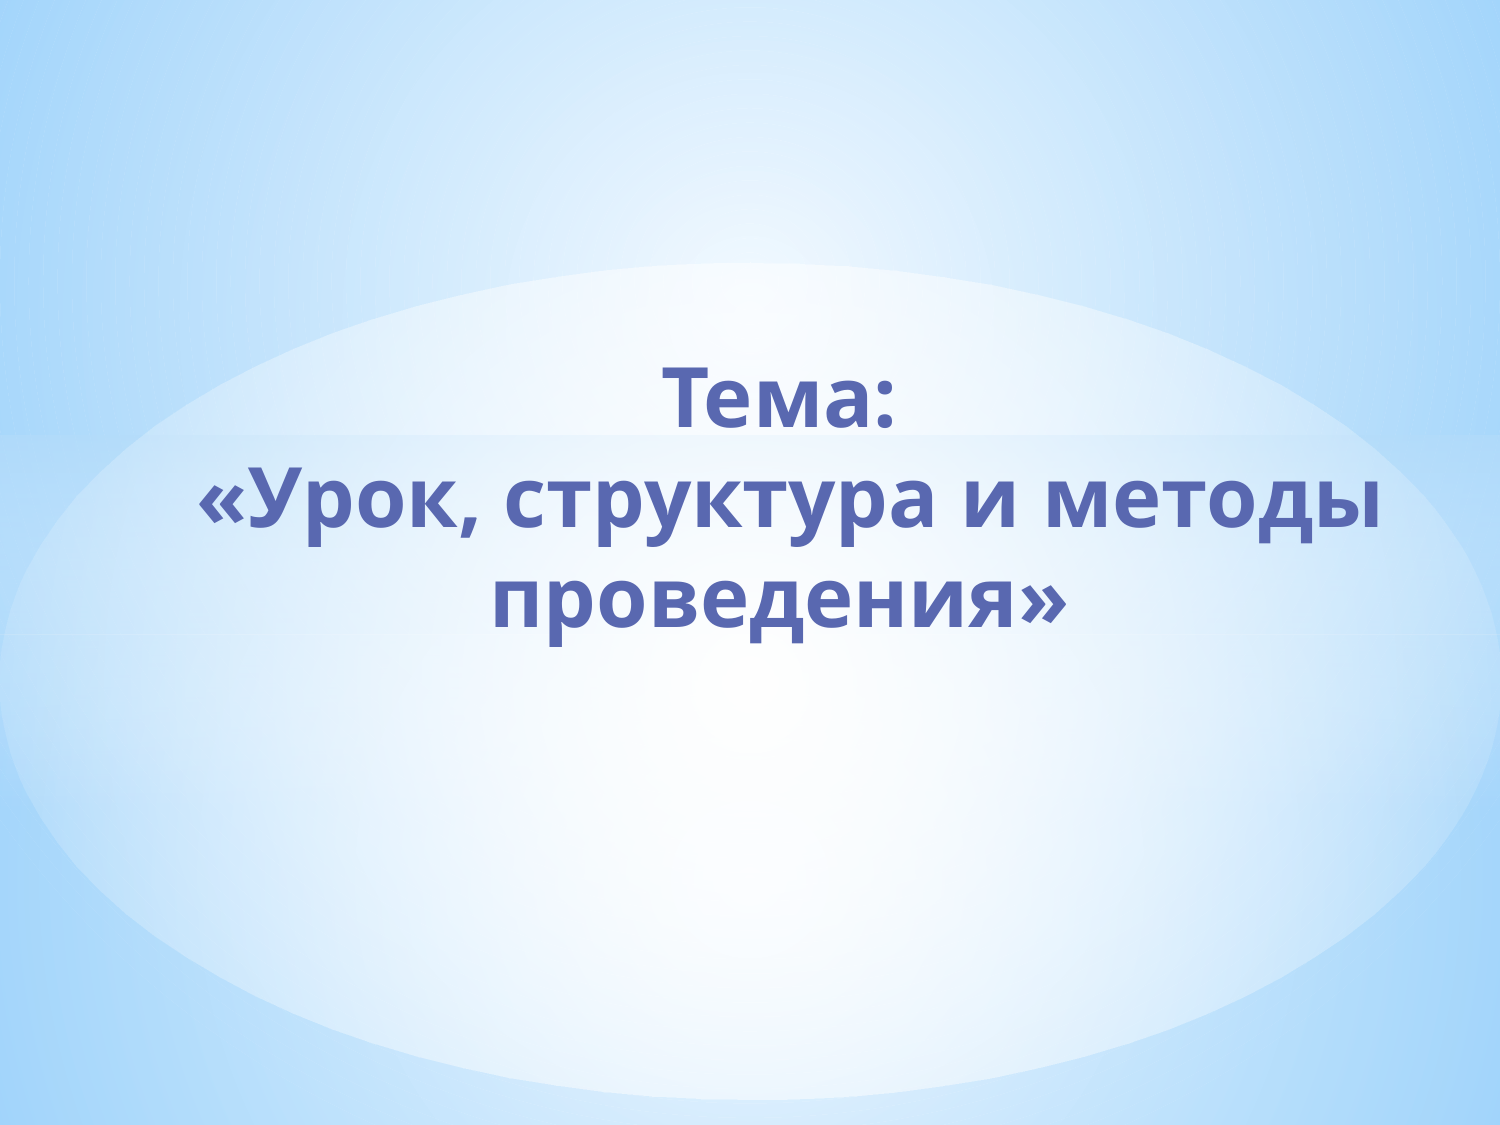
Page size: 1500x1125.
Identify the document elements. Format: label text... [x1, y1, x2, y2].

title Тема: «Урок, структура и методы проведения» [29, 66, 1500, 468]
